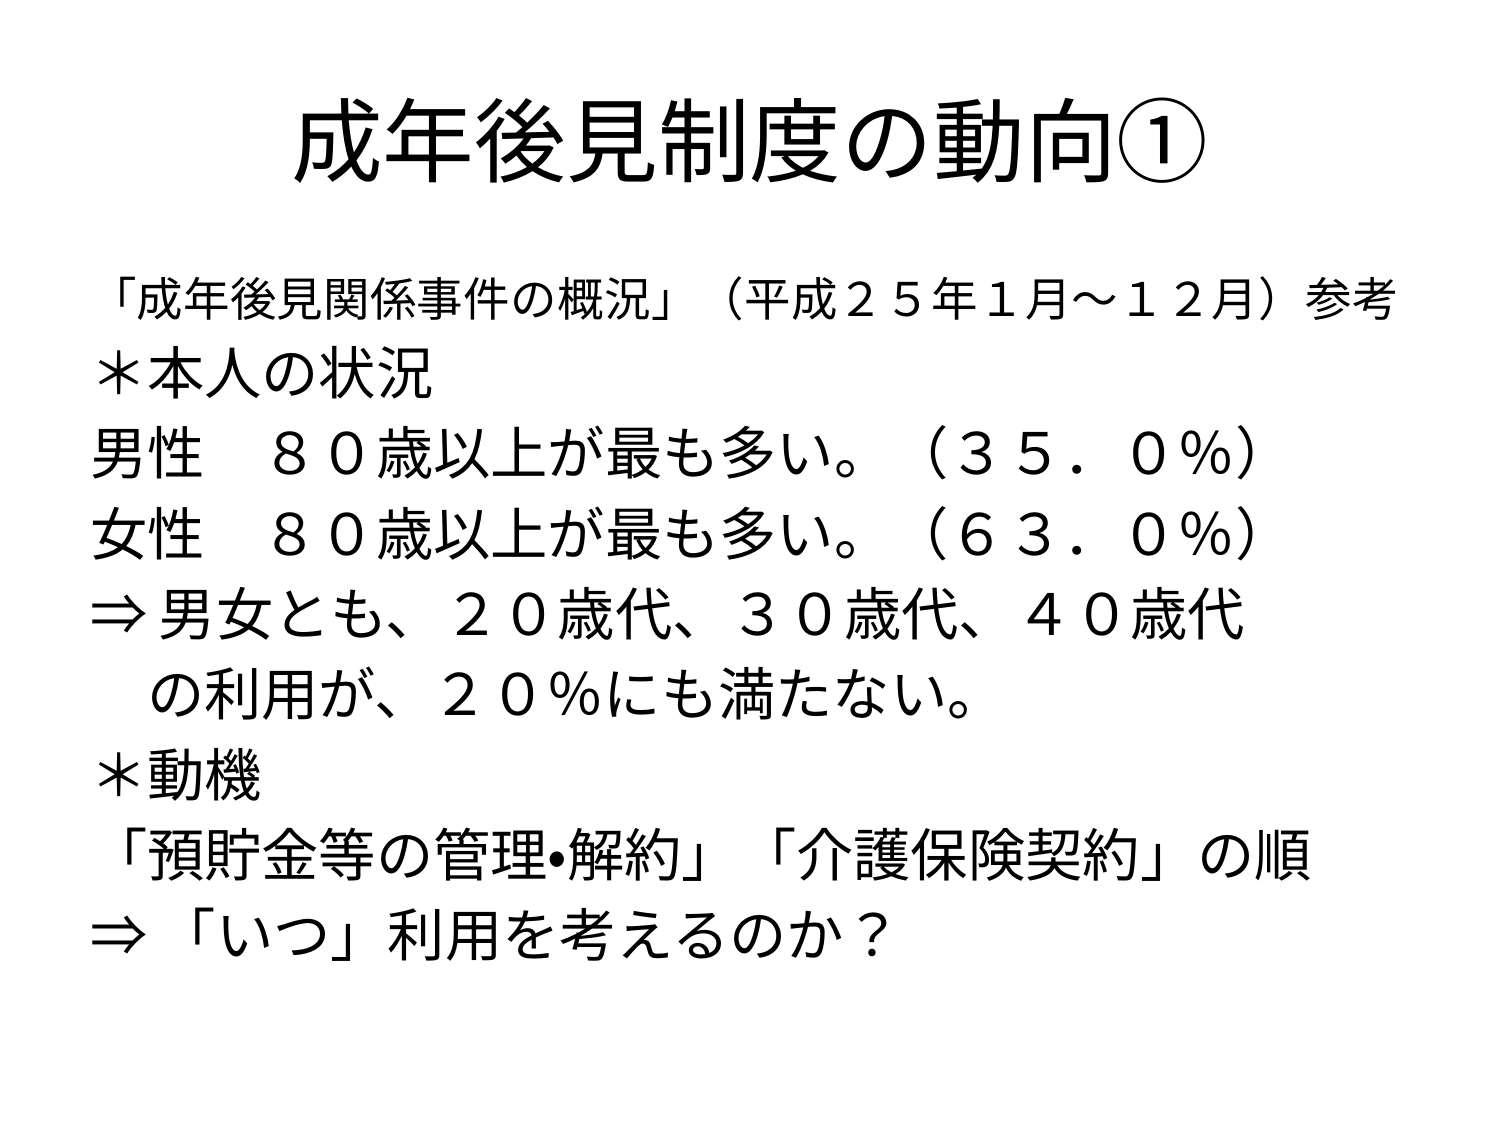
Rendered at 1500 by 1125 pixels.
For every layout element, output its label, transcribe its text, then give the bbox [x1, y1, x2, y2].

title 成年後見制度の動向① [75, 45, 1425, 233]
list 「成年後見関係事件の概況」（平成２５年１月～１２月）参考 ＊本人の状況 男性 ８０歳以上が最も多い。（３５．０％） 女性 ８０歳以上が最も多い。（６３．０％） ⇒男女とも、２０歳代、３０歳代、４０歳代 の利用が、２０％にも満たない。 ＊動機 「預貯金等の管理・解約」「介護保険契約」の順 ⇒「いつ」利用を考えるのか？ [75, 262, 1425, 1005]
